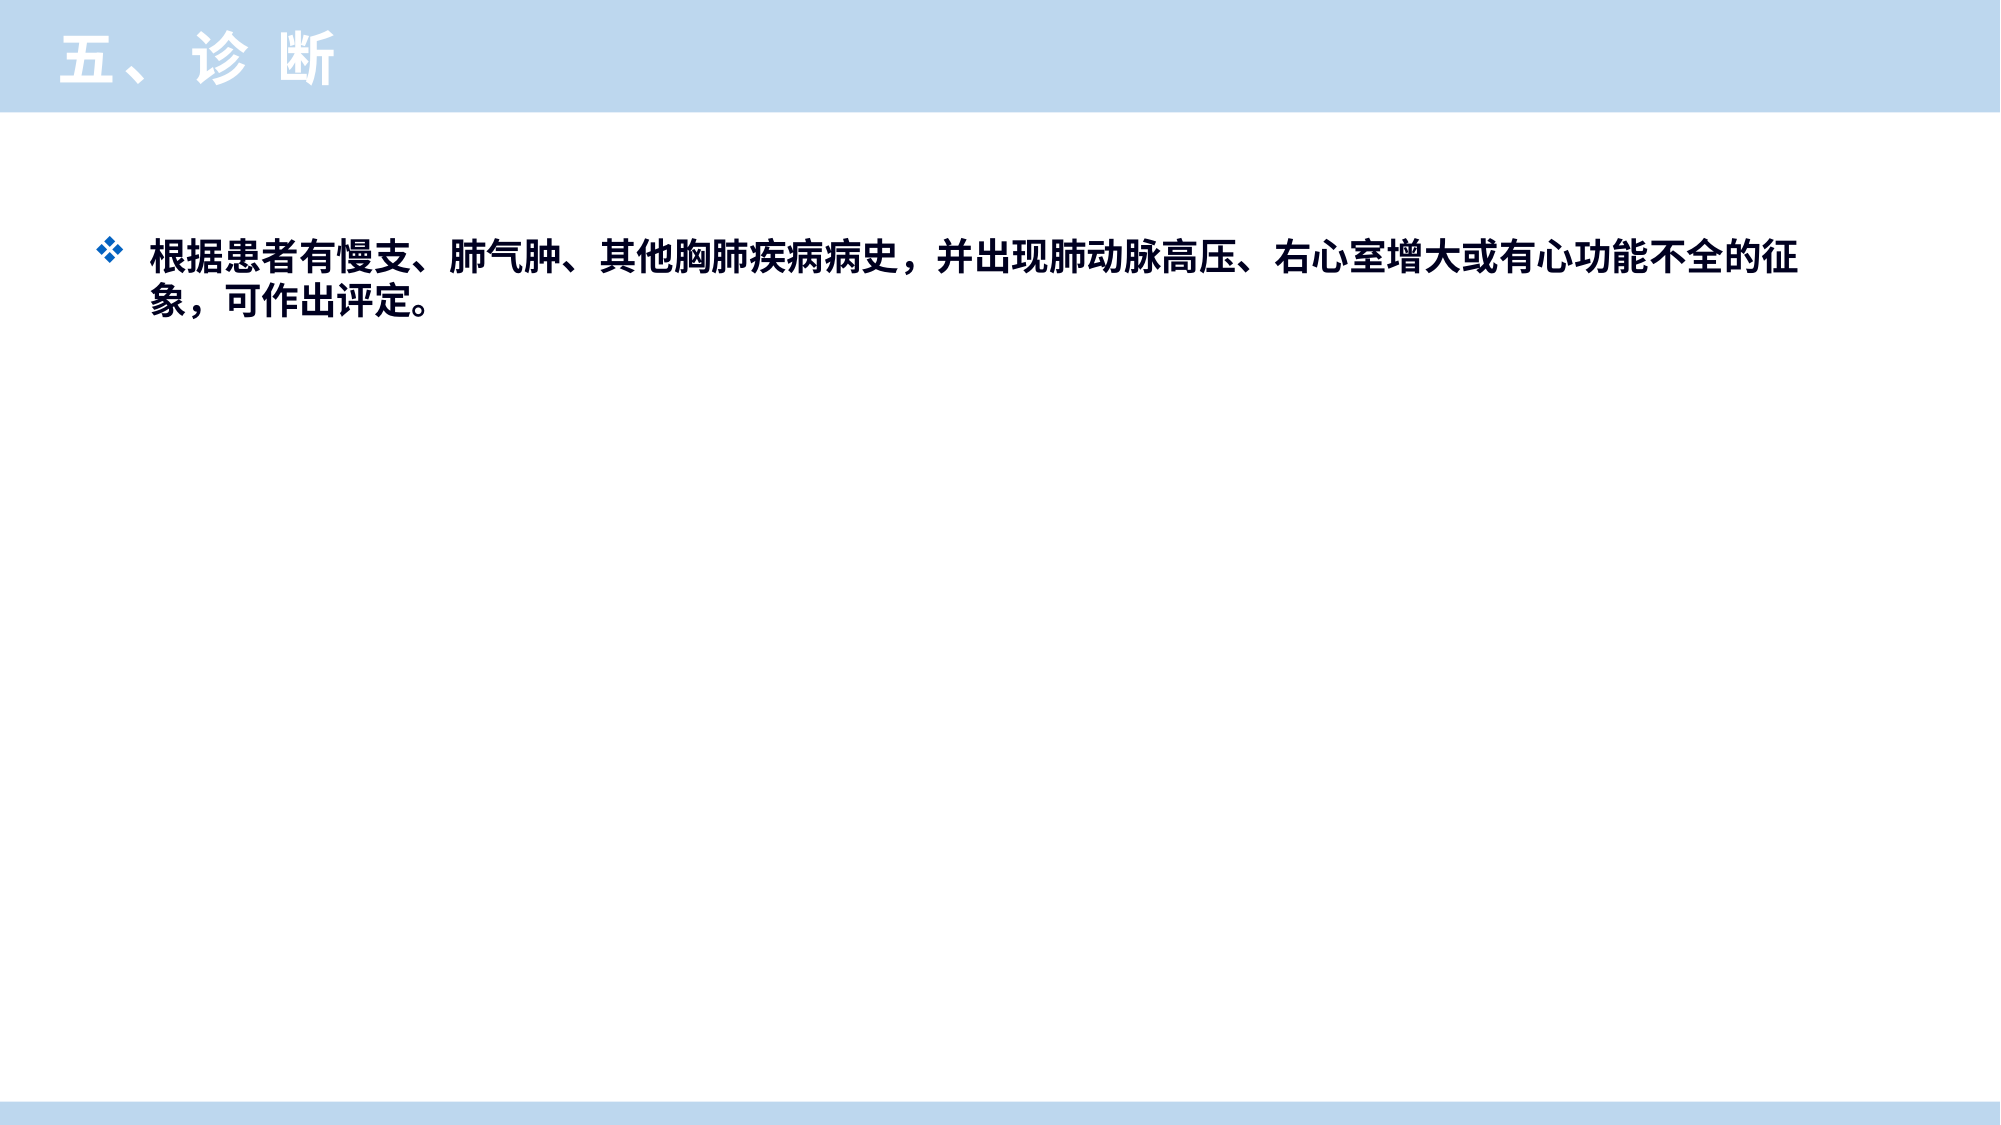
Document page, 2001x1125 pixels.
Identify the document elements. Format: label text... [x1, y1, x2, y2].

text_box 五、诊 断 [45, 16, 349, 98]
text_box 根据患者有慢支、肺气肿、其他胸肺疾病病史，并出现肺动脉高压、右心室增大或有心功能不全的征象，可作出评定。 [78, 224, 1828, 1005]
